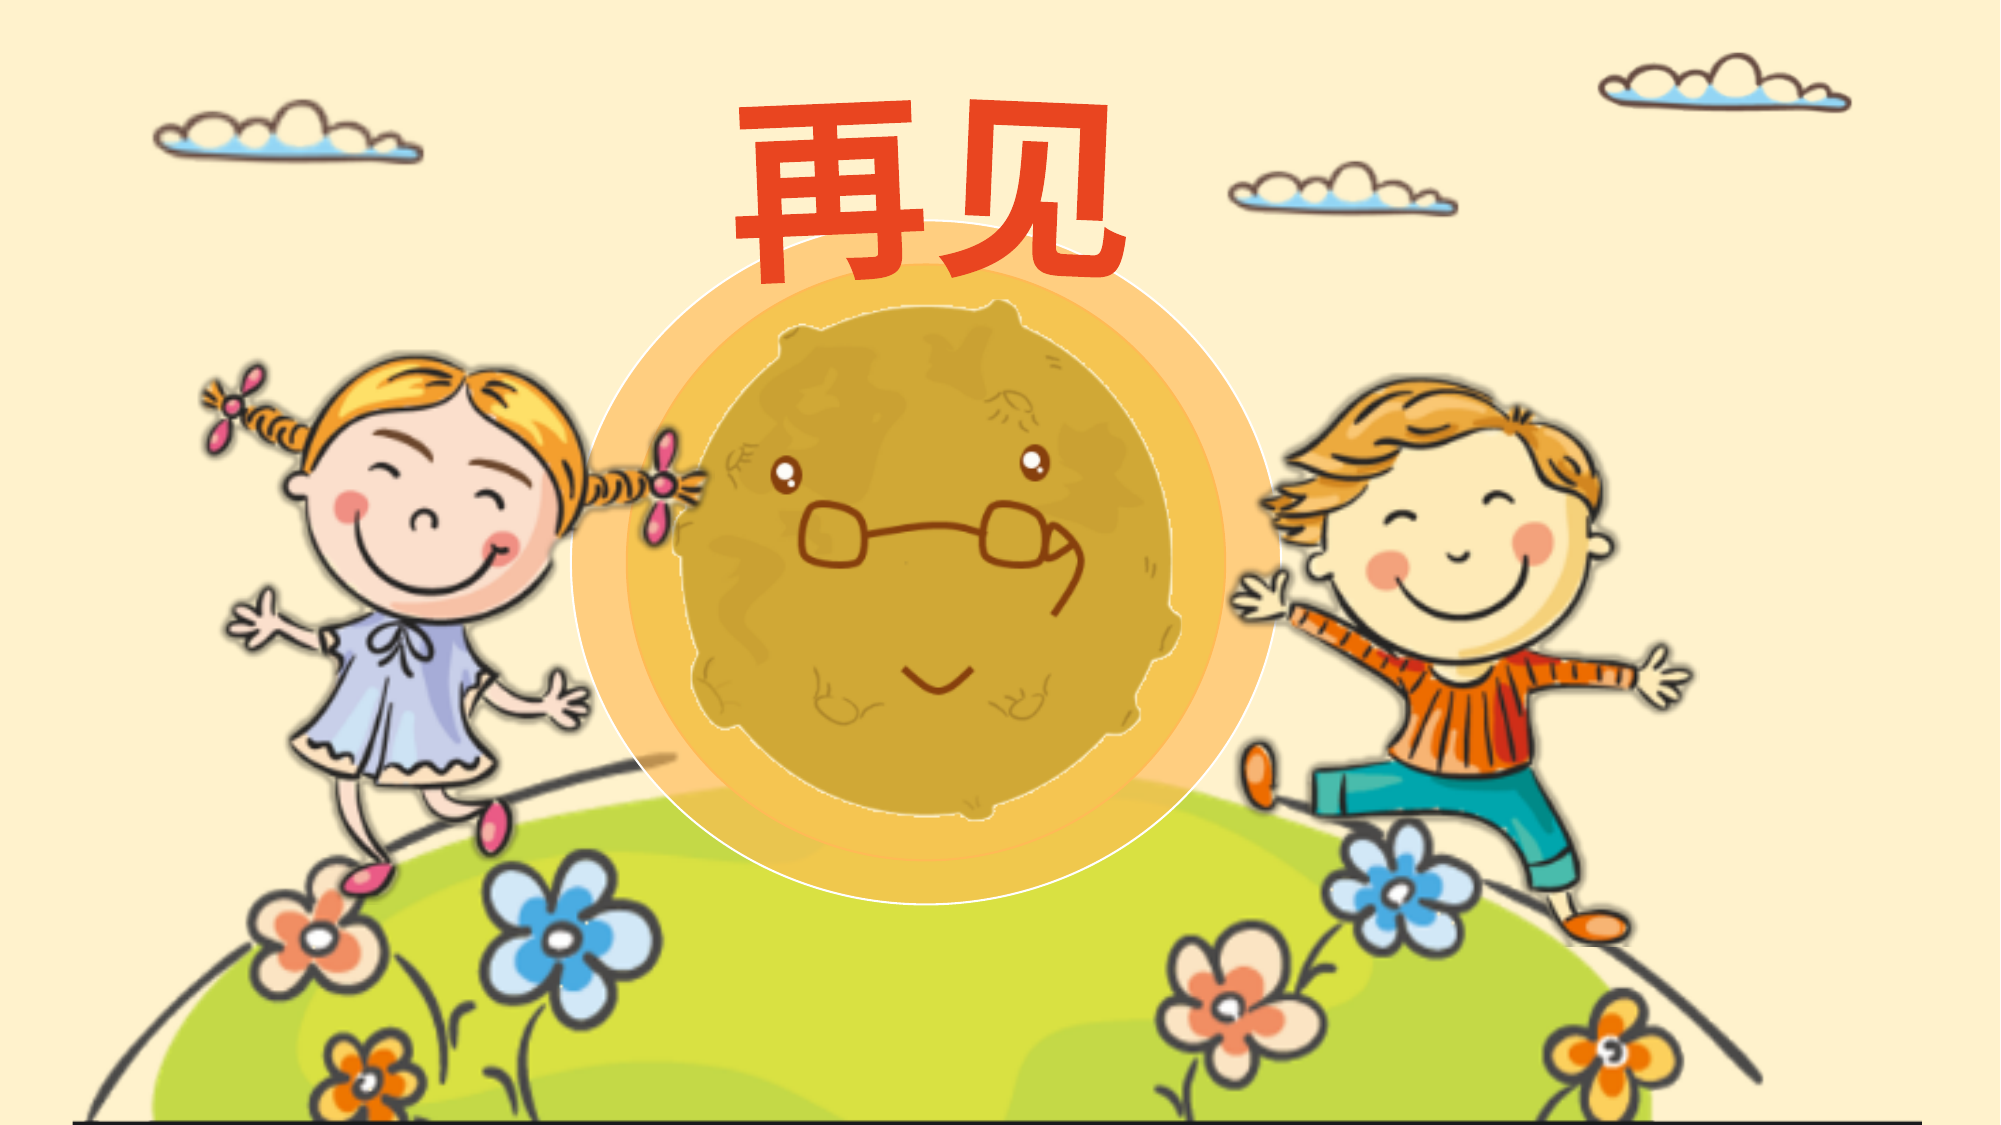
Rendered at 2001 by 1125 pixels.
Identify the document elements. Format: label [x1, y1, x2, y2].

picture [0, 0, 2001, 1125]
text_box [716, 219, 1136, 285]
text_box [814, 263, 1038, 285]
